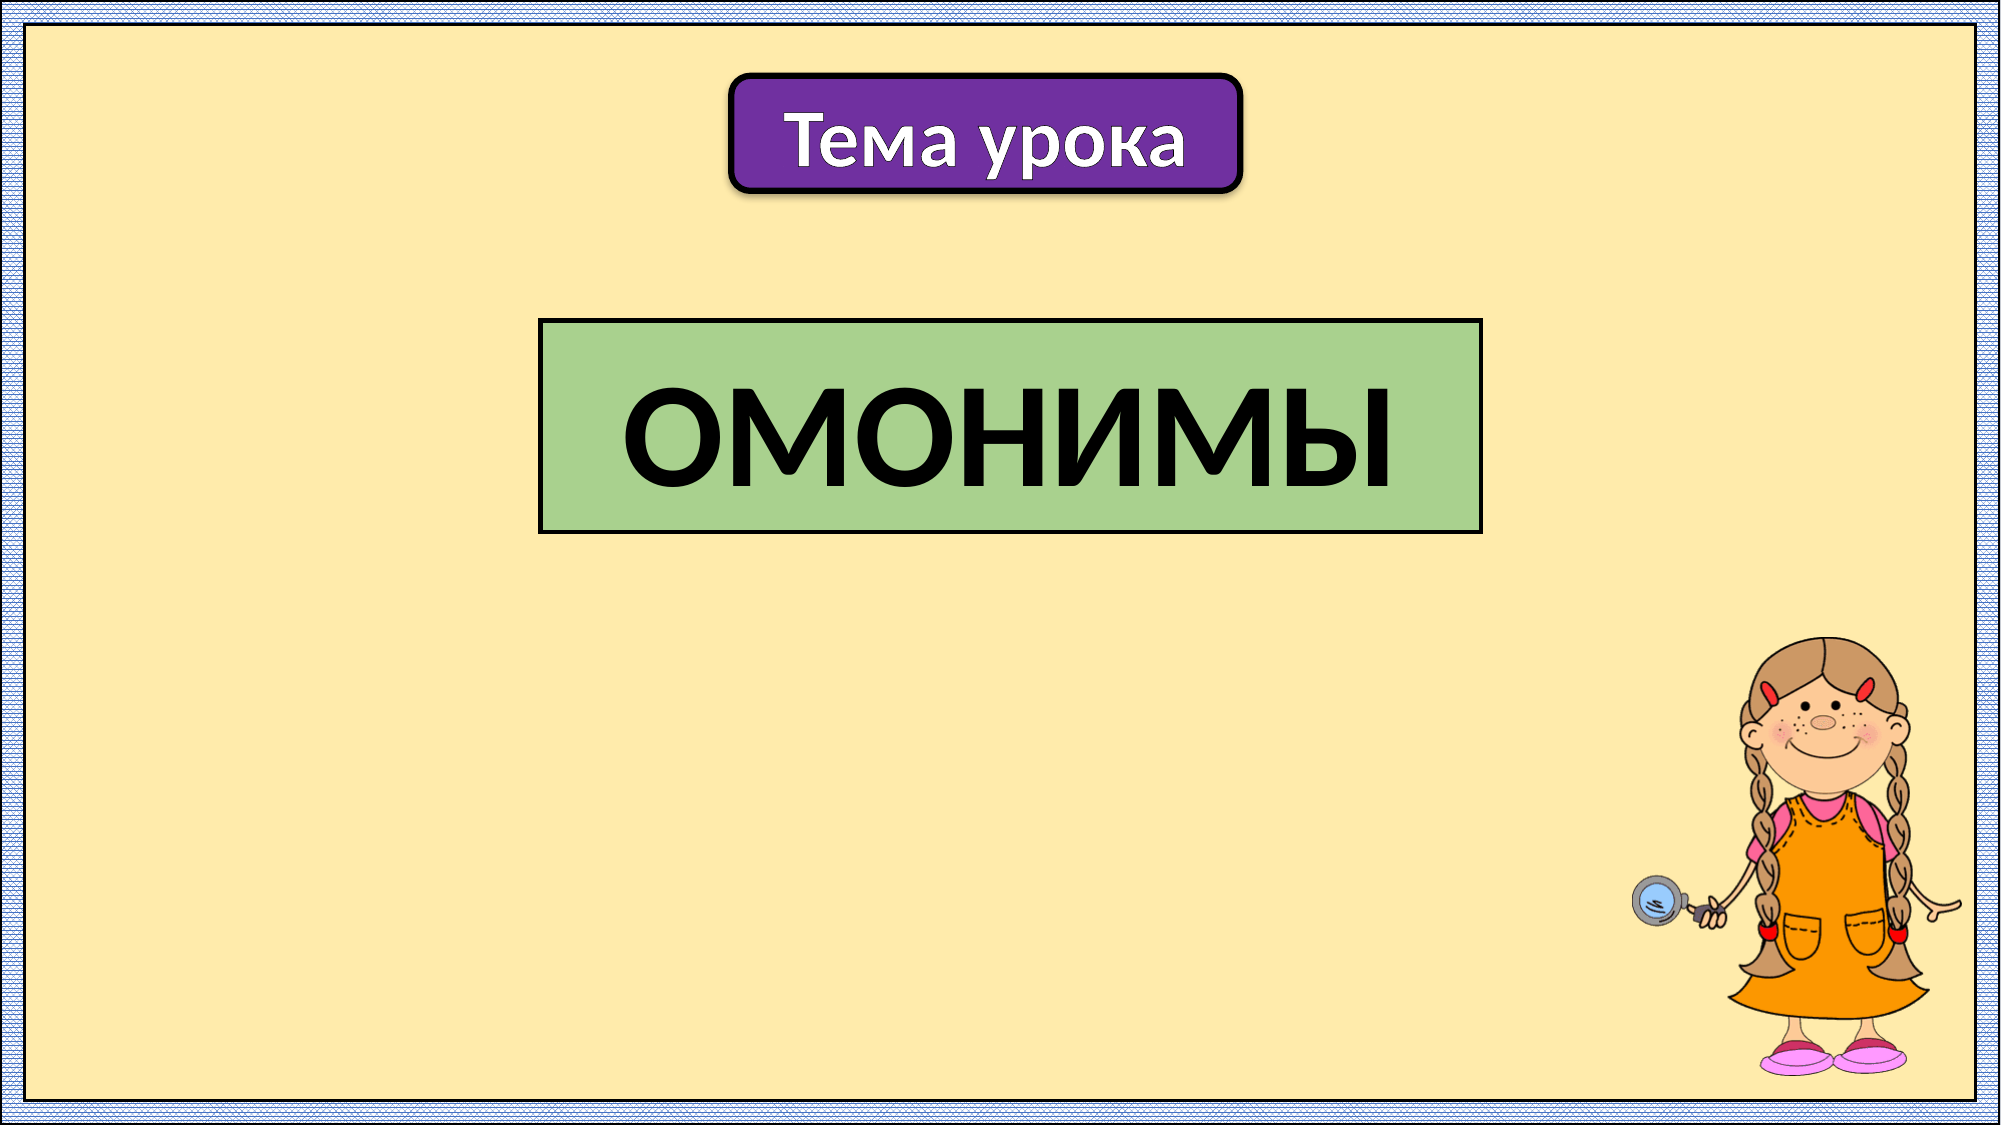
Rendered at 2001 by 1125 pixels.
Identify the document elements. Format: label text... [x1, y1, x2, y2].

picture [1632, 637, 1962, 1076]
text_box Тема урока [730, 74, 1242, 192]
text_box ОМОНИМЫ [540, 320, 1482, 533]
